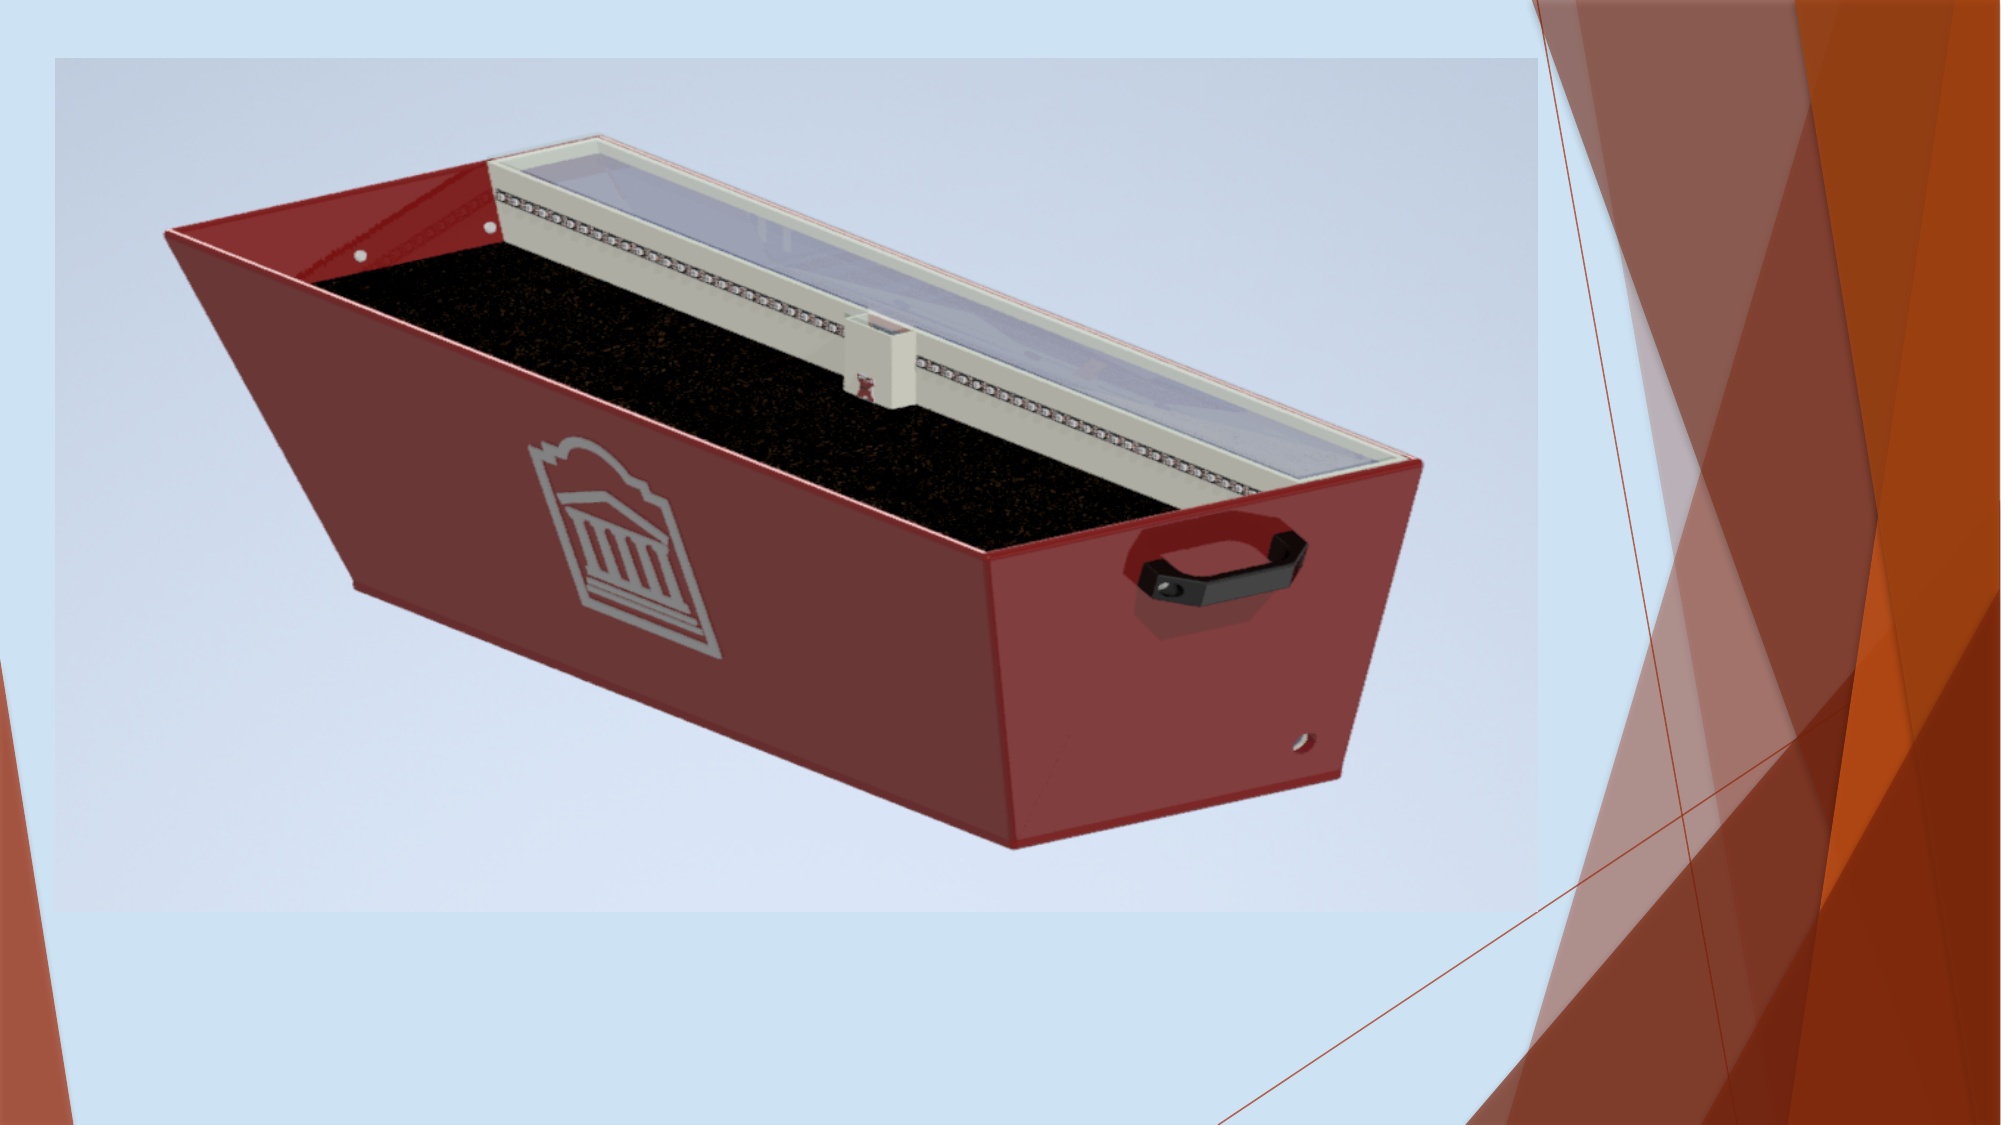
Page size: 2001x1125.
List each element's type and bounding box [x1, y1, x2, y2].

list [54, 57, 1538, 913]
